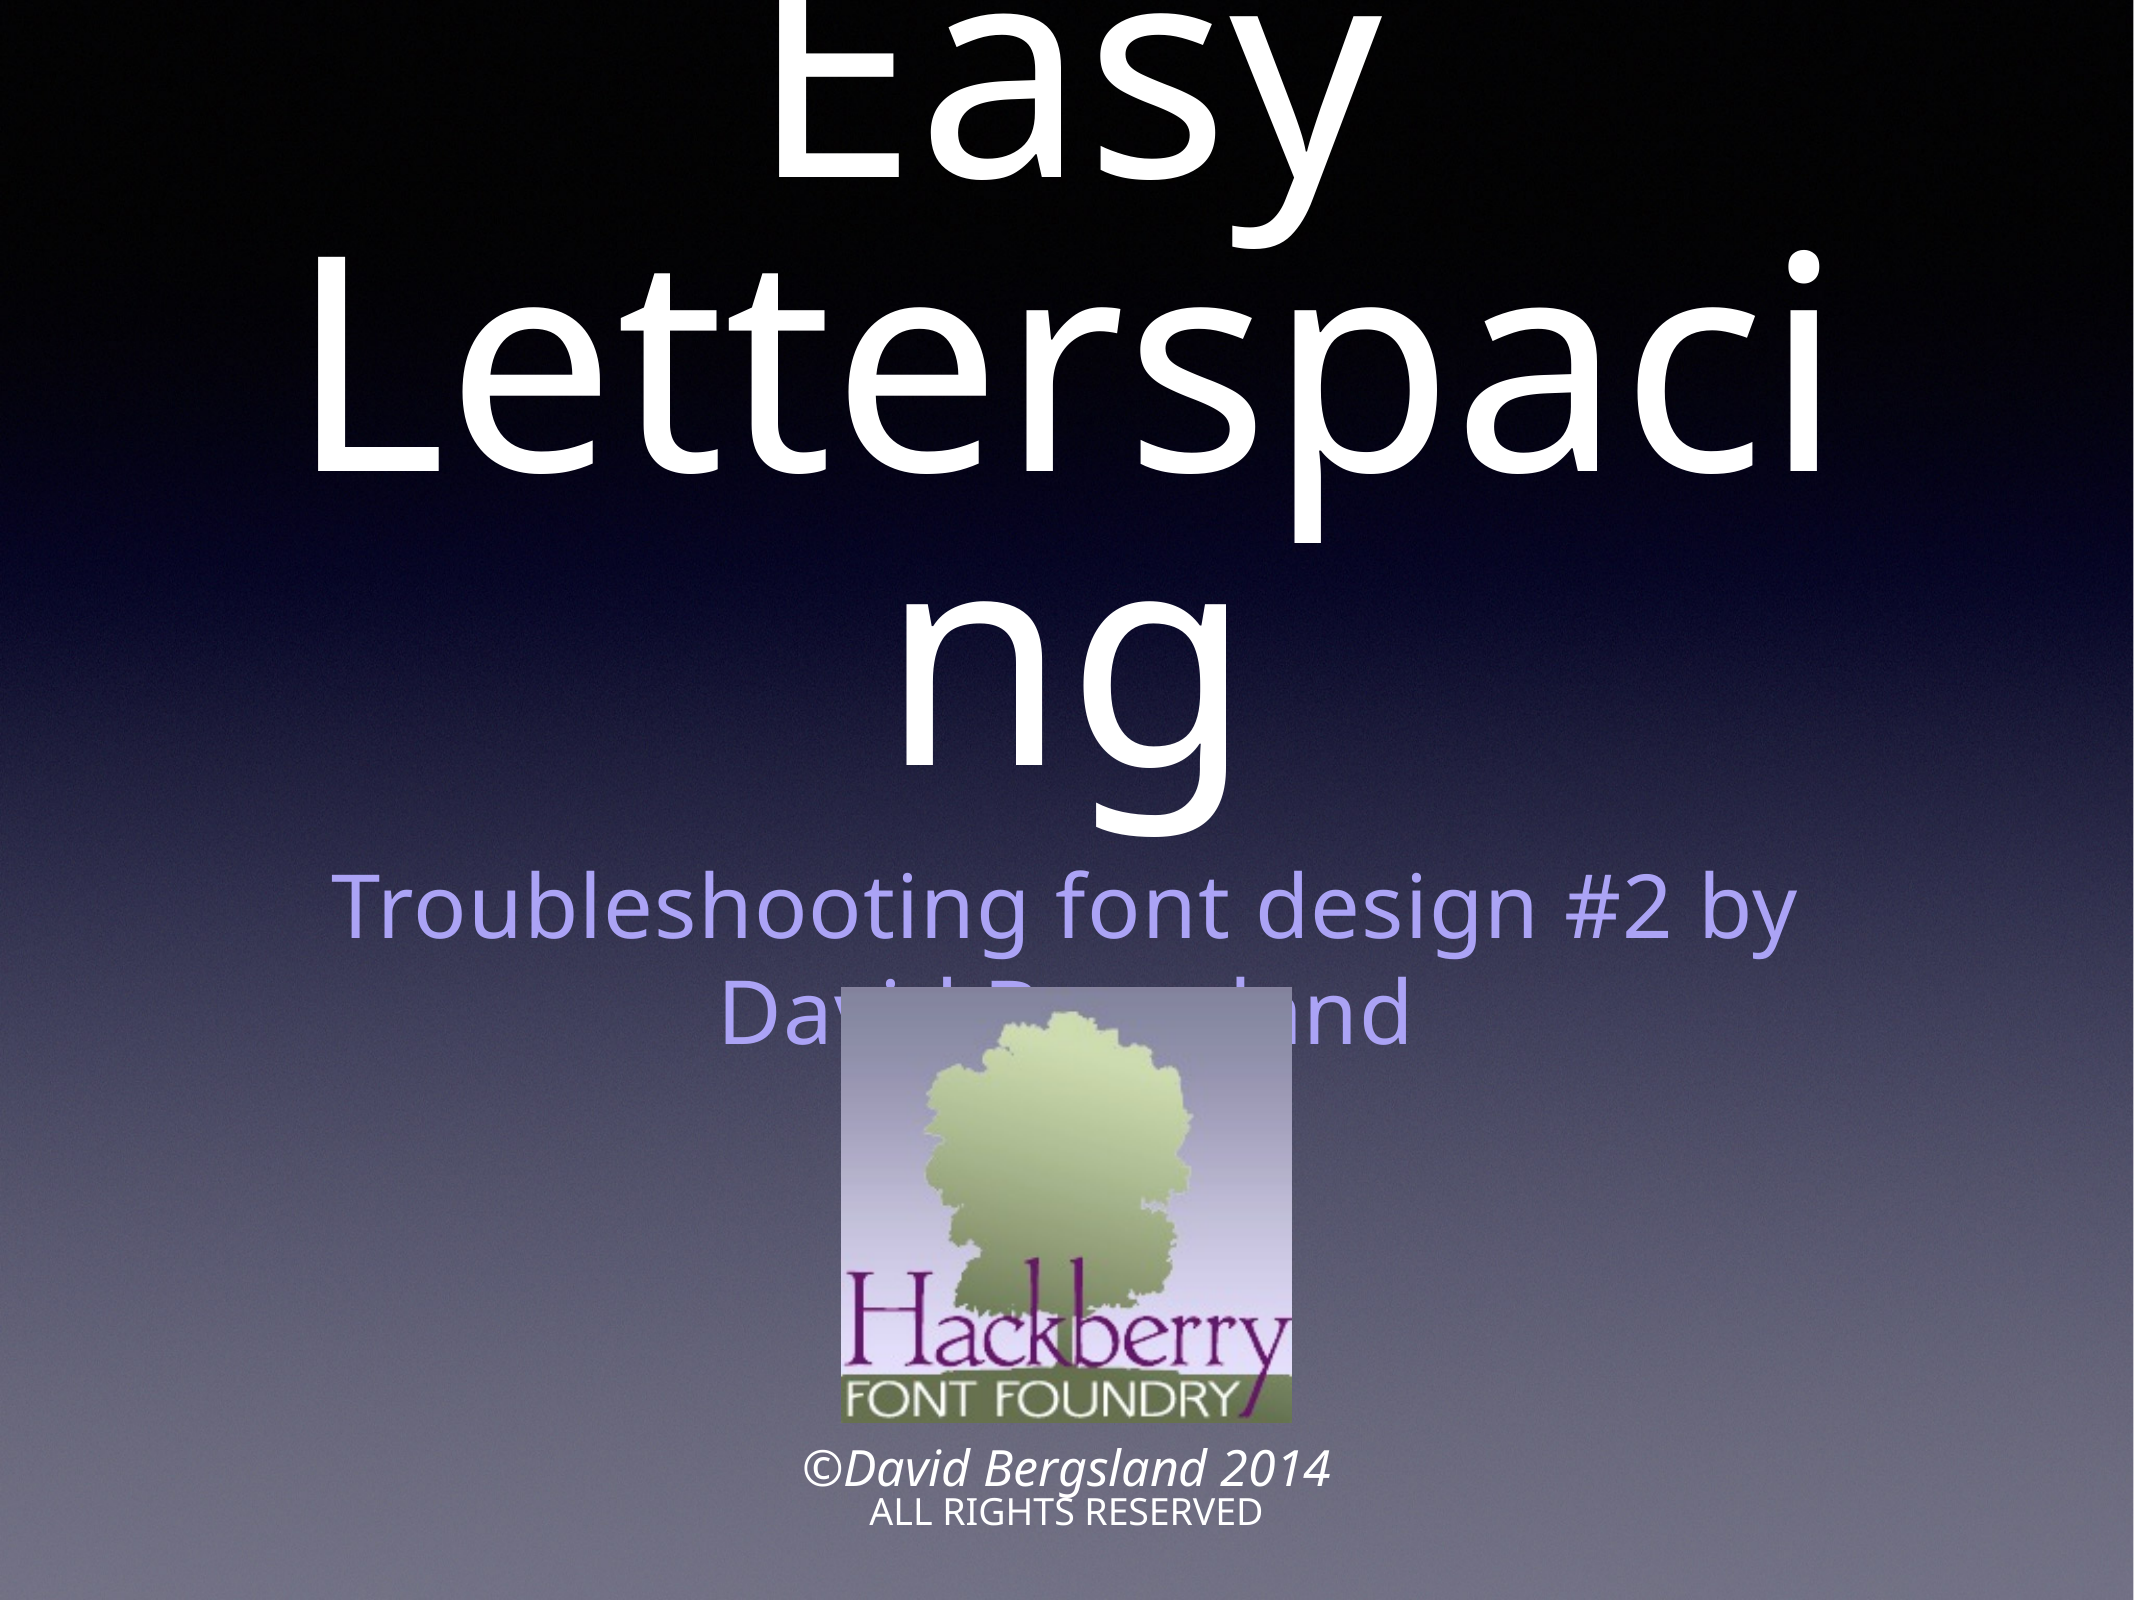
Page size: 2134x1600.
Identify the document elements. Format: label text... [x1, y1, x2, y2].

picture [0, 0, 2134, 1600]
title Quick & Easy Letterspacing [207, 116, 1926, 826]
text_box ©David Bergsland 2014 ALL RIGHTS RESERVED [793, 1440, 1340, 1541]
list Troubleshooting font design #2 by David Bergsland [207, 849, 1926, 1036]
